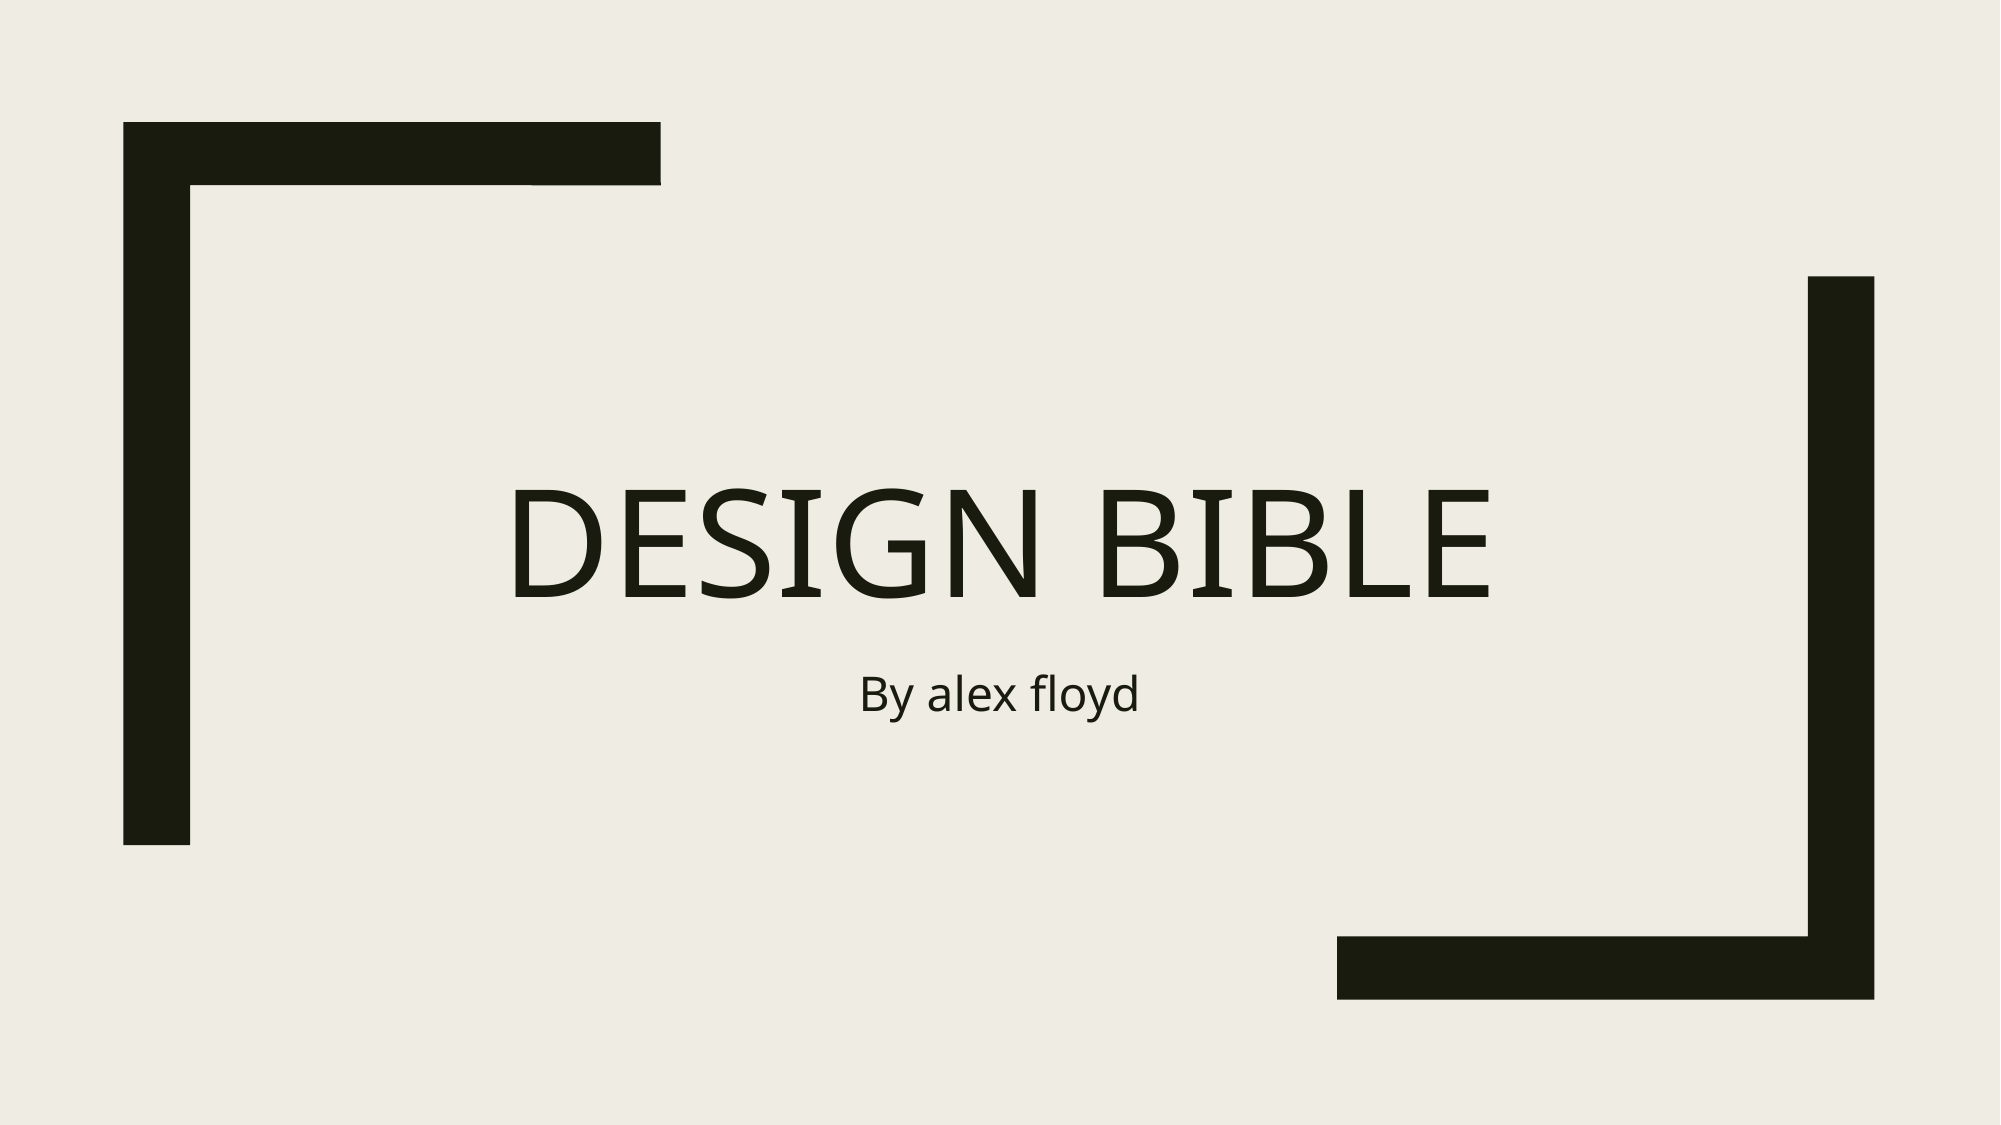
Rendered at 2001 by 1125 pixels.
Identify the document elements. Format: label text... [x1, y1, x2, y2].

title Design Bible [314, 293, 1686, 638]
subtitle By alex floyd [439, 649, 1561, 828]
